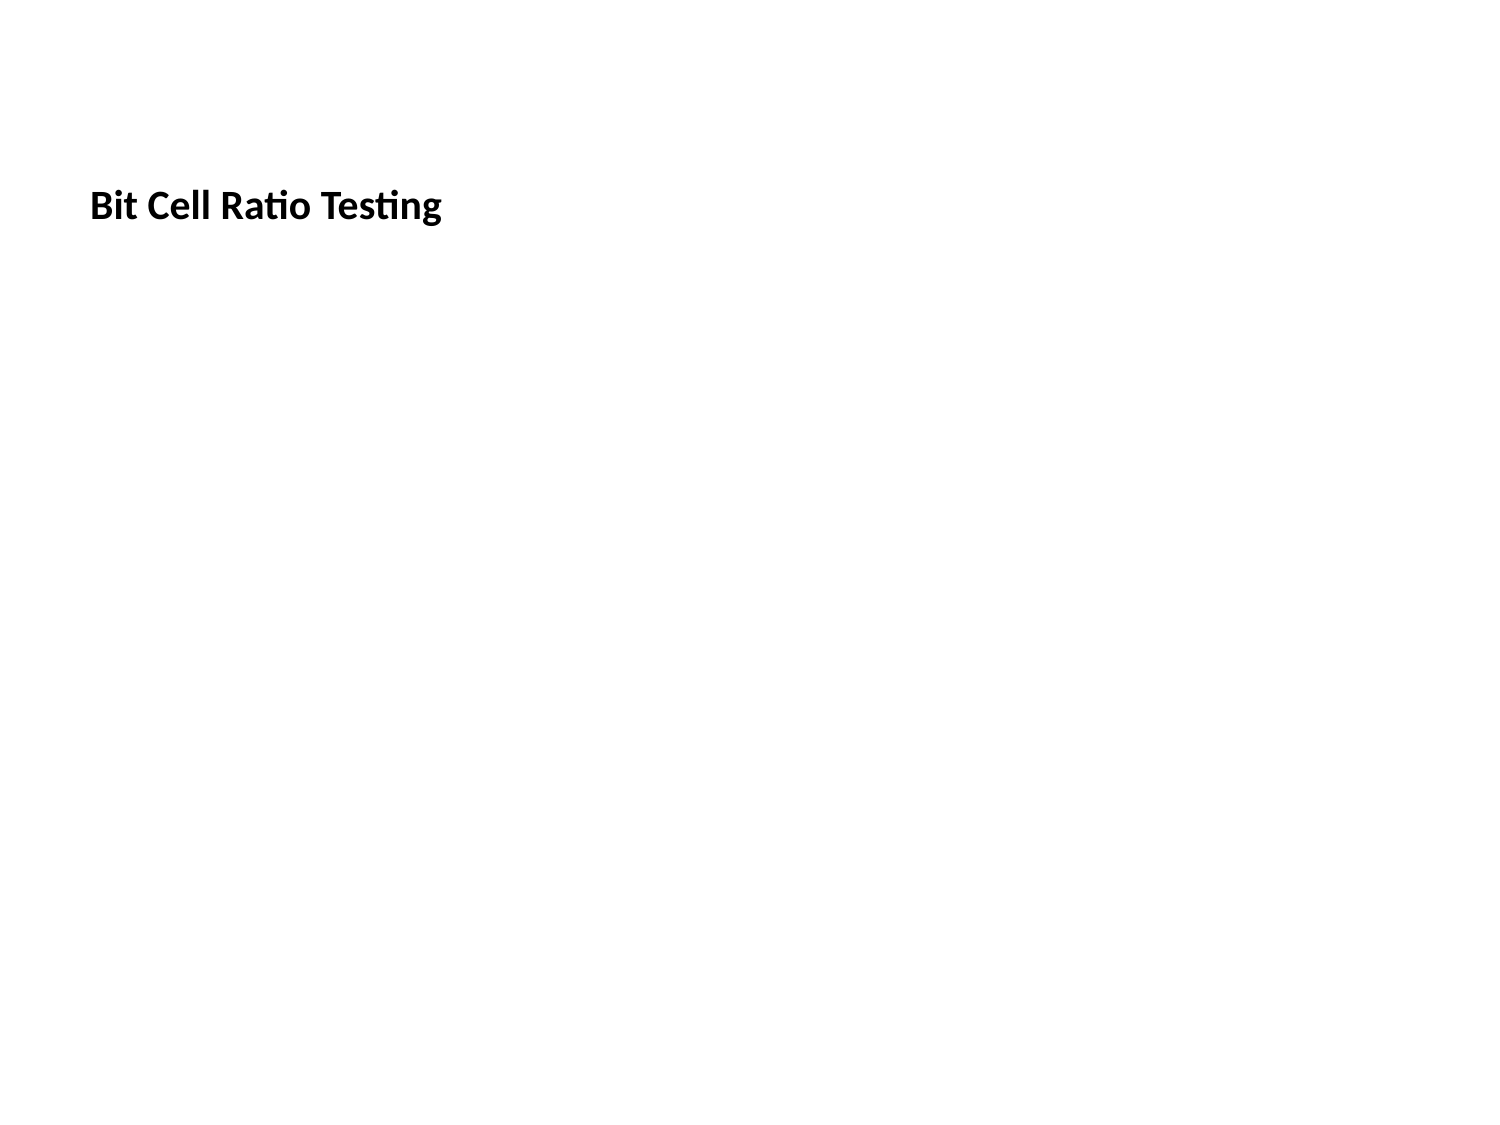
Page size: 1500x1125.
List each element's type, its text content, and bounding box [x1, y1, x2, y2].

title Bit Cell Ratio Testing [75, 44, 569, 236]
